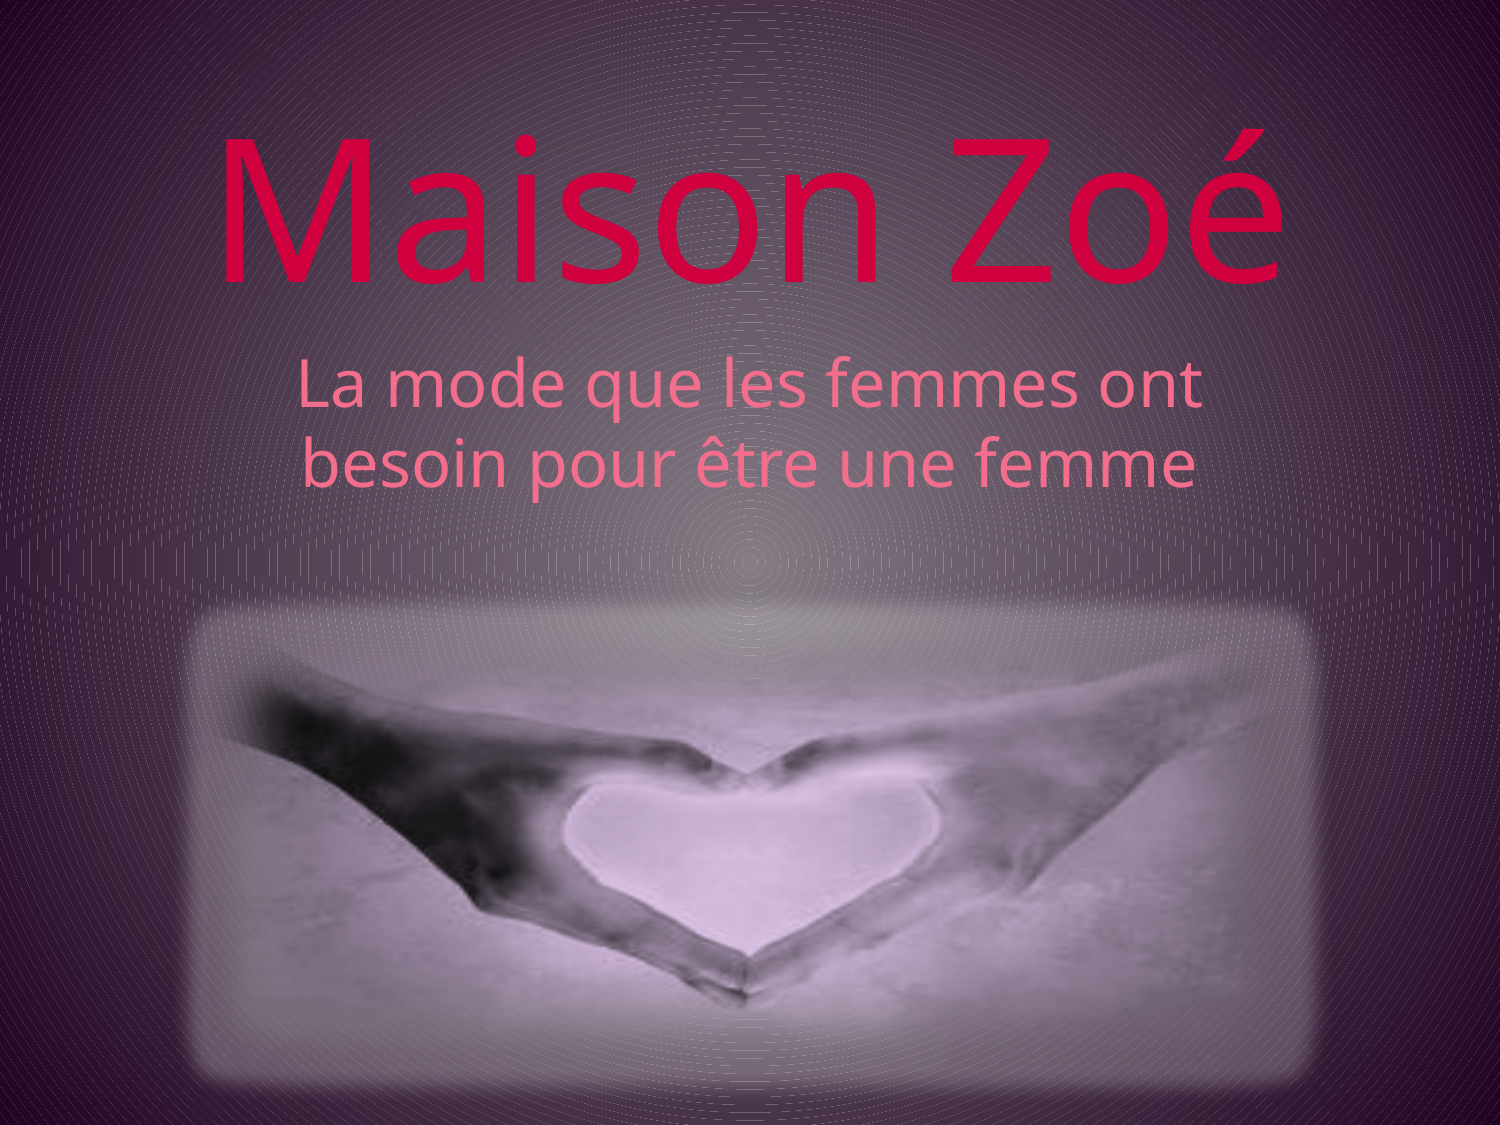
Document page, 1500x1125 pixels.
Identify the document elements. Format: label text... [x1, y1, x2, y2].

subtitle La mode que les femmes ont besoin pour être une femme [225, 332, 1275, 583]
title Maison Zoé [112, 40, 1388, 365]
picture [200, 620, 1299, 1071]
